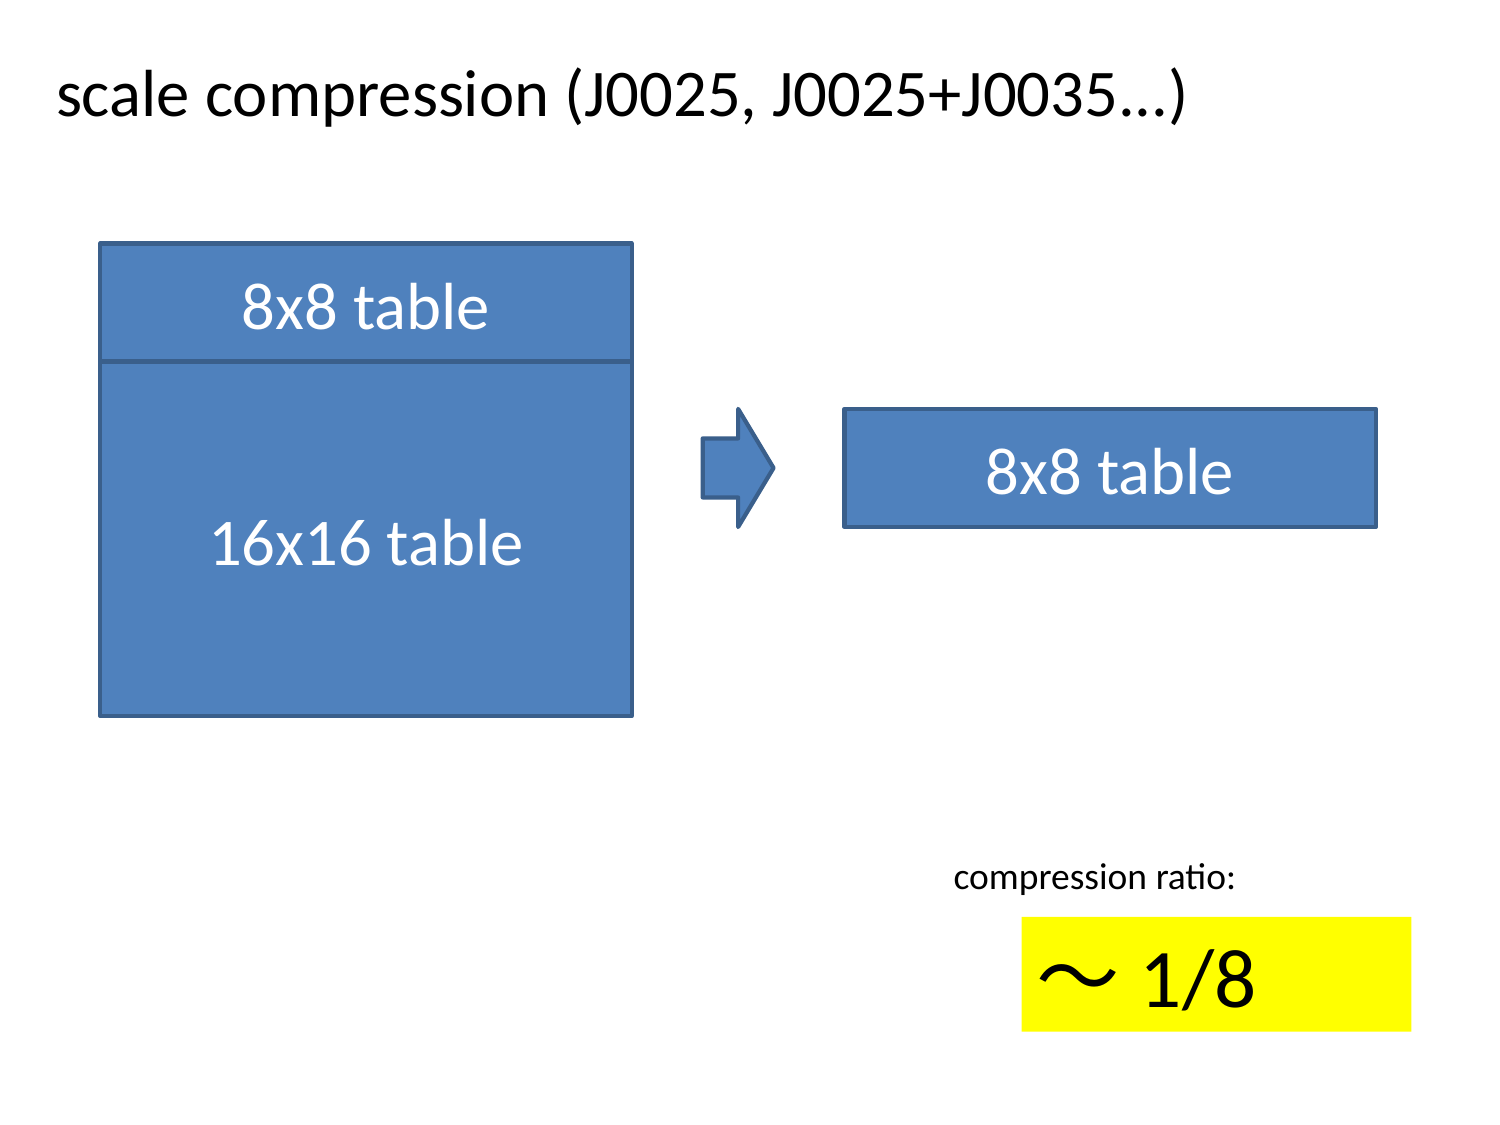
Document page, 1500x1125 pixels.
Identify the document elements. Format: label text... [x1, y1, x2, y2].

text_box 16x16 table [98, 360, 634, 718]
text_box 8x8 table [98, 241, 634, 360]
text_box ～1/8 [1021, 916, 1412, 1032]
text_box scale compression (J0025, J0025+J0035...) [41, 42, 1500, 138]
text_box compression ratio: [938, 844, 1424, 905]
text_box [700, 406, 776, 530]
text_box 8x8 table [842, 407, 1378, 529]
